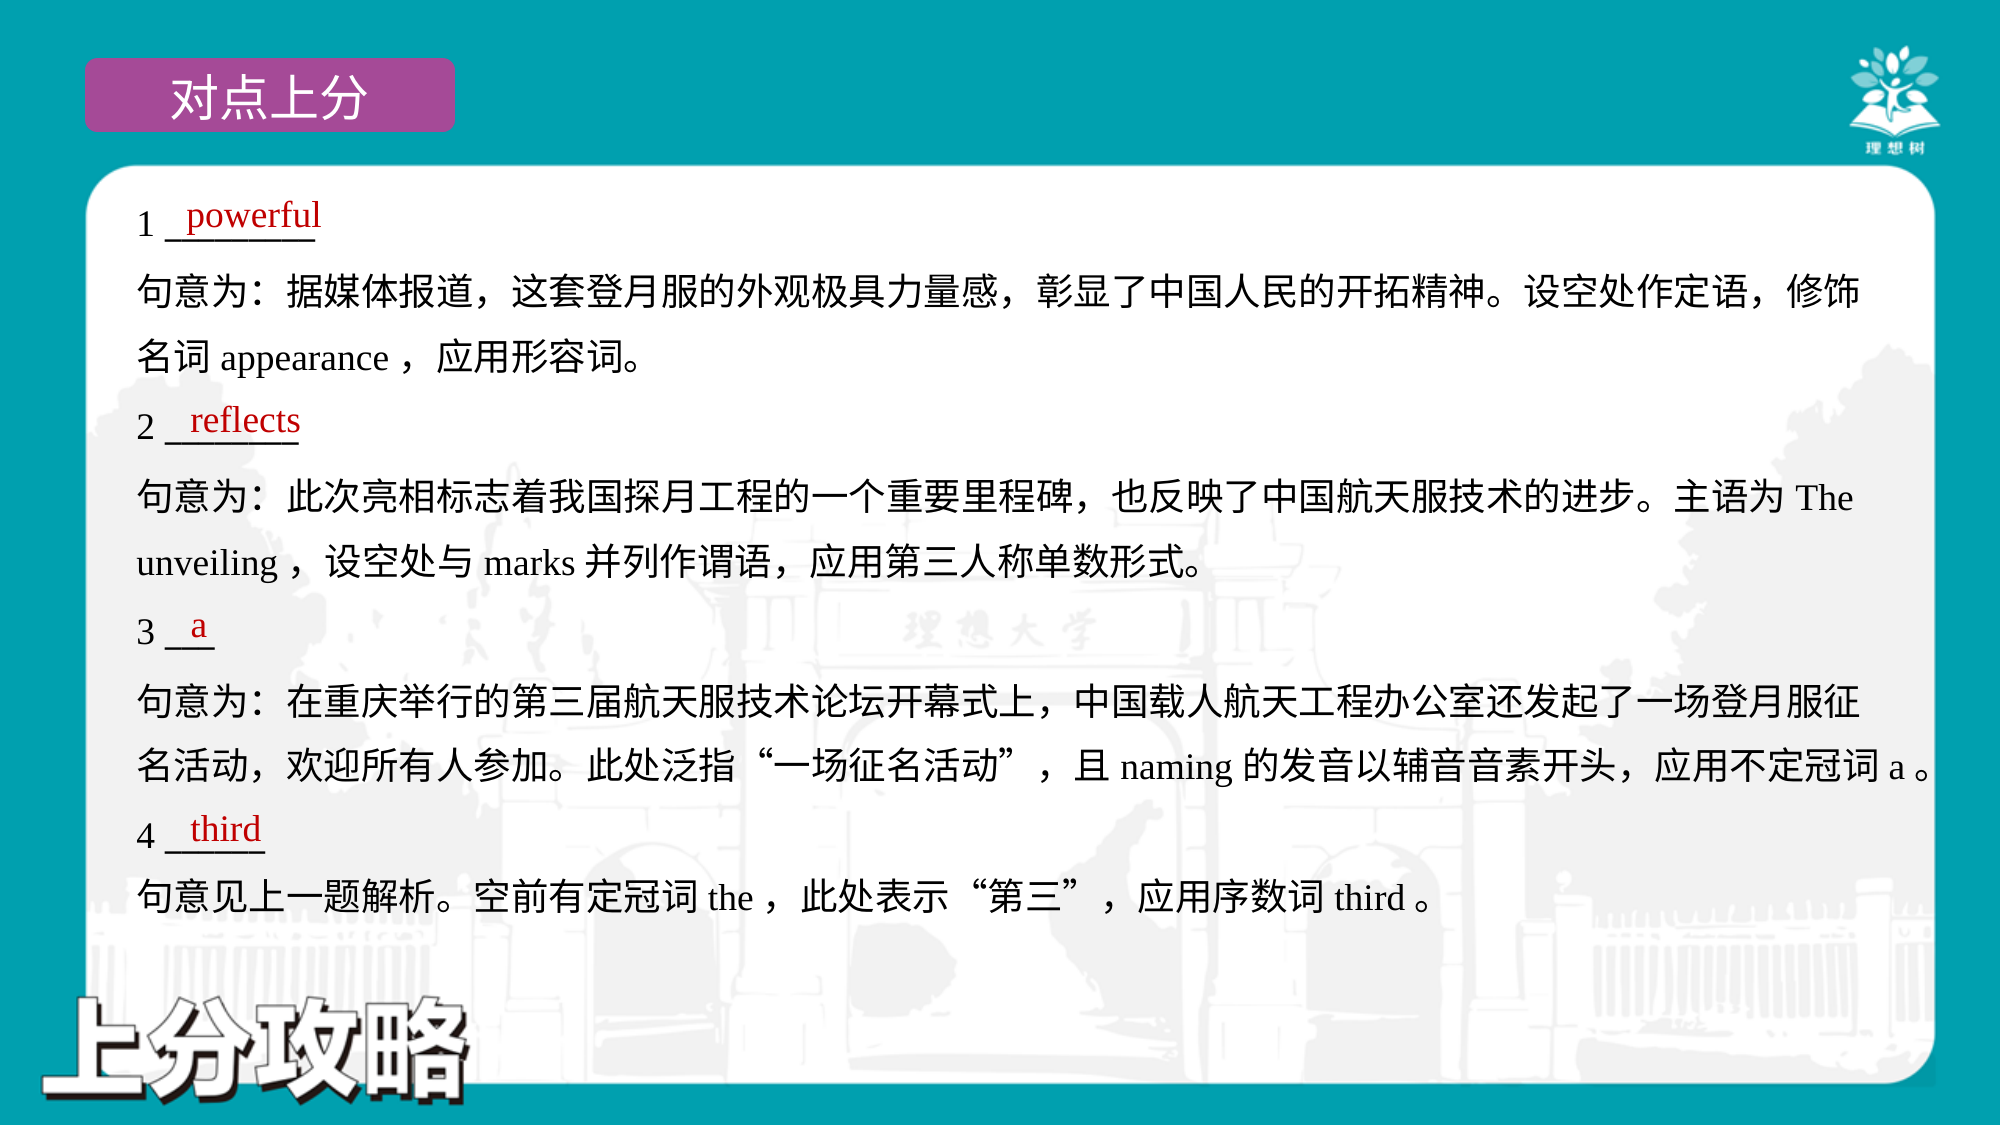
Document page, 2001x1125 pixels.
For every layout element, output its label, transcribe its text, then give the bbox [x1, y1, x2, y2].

text_box 句意见上一题解析。空前有定冠词the，此处表示“第三”，应用序数词third。 [136, 851, 1865, 911]
text_box 1 _________ [136, 176, 1865, 237]
text_box 句意为：据媒体报道，这套登月服的外观极具力量感，彰显了中国人民的开拓精神。设空处作定语，修饰 名词appearance，应用形容词。 [136, 244, 1865, 372]
picture [0, 0, 2000, 1125]
text_box 4 ______ [136, 789, 1865, 849]
text_box powerful [172, 168, 336, 228]
text_box 句意为：此次亮相标志着我国探月工程的一个重要里程碑，也反映了中国航天服技术的进步。主语为The unveiling，设空处与marks并列作谓语，应用第三人称单数形式。 [136, 449, 1865, 577]
text_box 3 ___ [136, 584, 1865, 645]
text_box a [176, 578, 221, 638]
text_box 句意为：在重庆举行的第三届航天服技术论坛开幕式上，中国载人航天工程办公室还发起了一场登月服征 名活动，欢迎所有人参加。此处泛指“一场征名活动”，且naming的发音以辅音音素开头，应用不定冠词a。 [136, 653, 1865, 781]
text_box 2 ________ [136, 380, 1865, 440]
text_box third [176, 782, 276, 843]
text_box reflects [176, 373, 315, 433]
